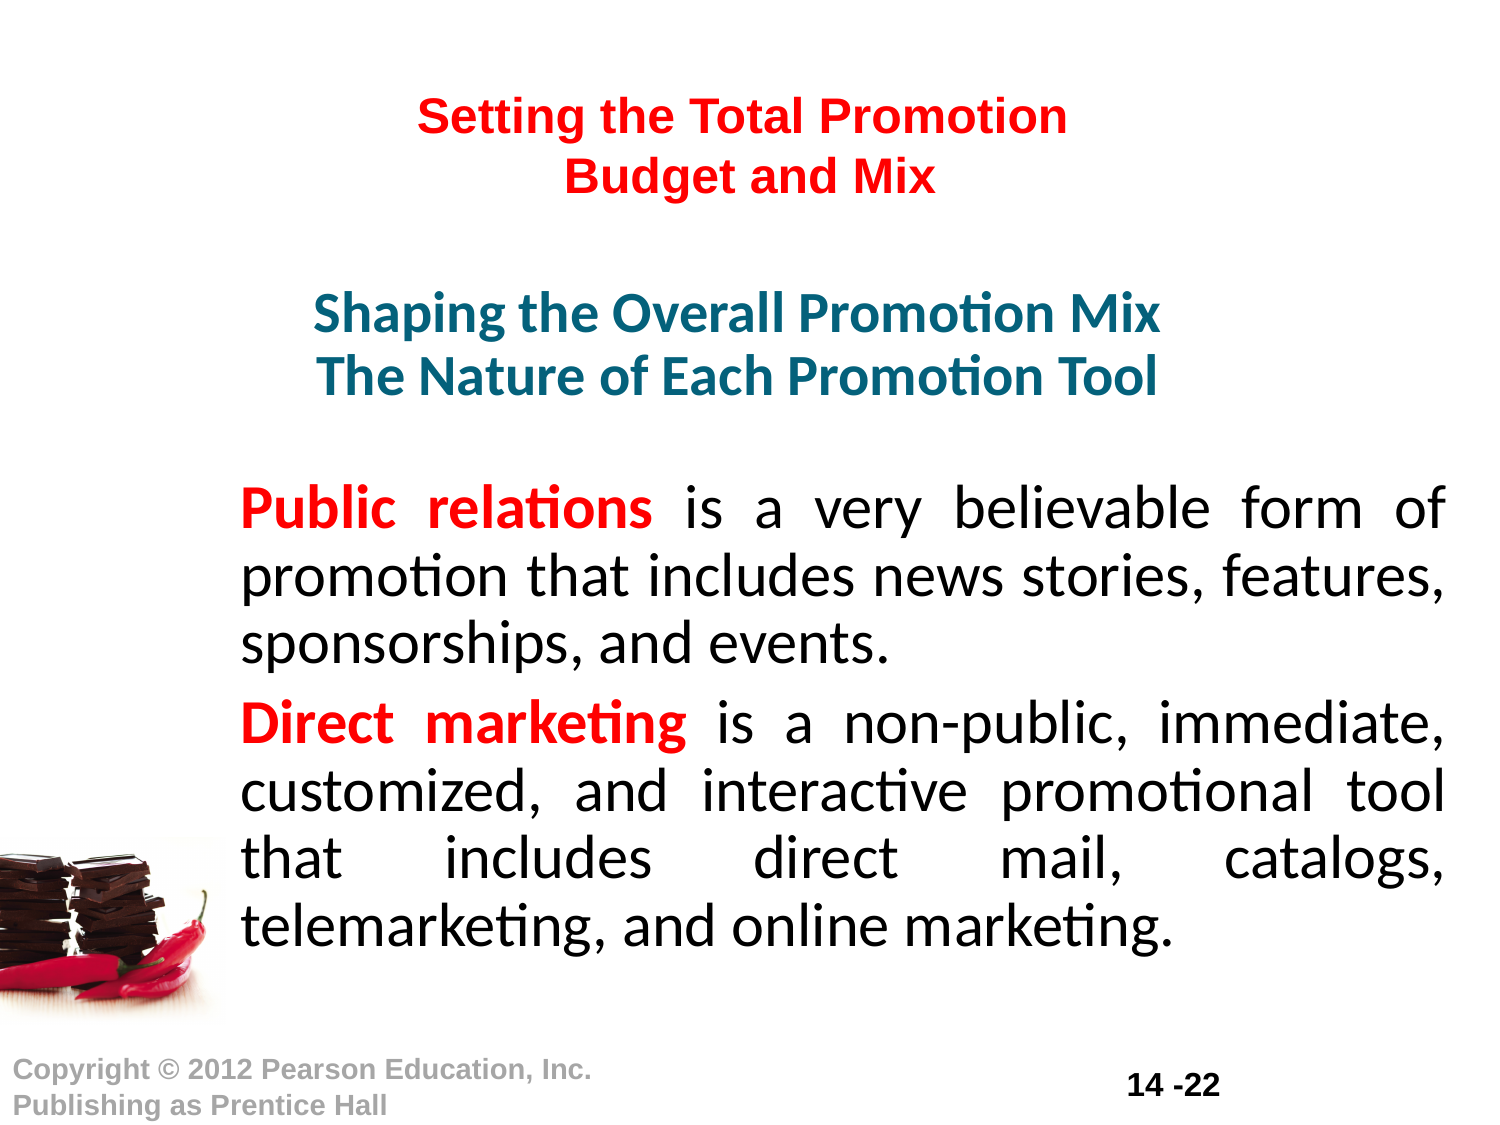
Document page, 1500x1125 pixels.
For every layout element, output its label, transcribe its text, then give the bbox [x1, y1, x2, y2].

picture [0, 837, 224, 1025]
list Shaping the Overall Promotion Mix The Nature of Each Promotion Tool [149, 274, 1326, 338]
title Setting the Total Promotion Budget and Mix [112, 49, 1388, 238]
list Public relations is a very believable form of promotion that includes news stories, features, sponsorships, and events. Direct marketing is a non-public, immediate, customized, and interactive promotional tool that includes direct mail, catalogs, telemarketing, and online marketing. [224, 374, 1463, 1051]
